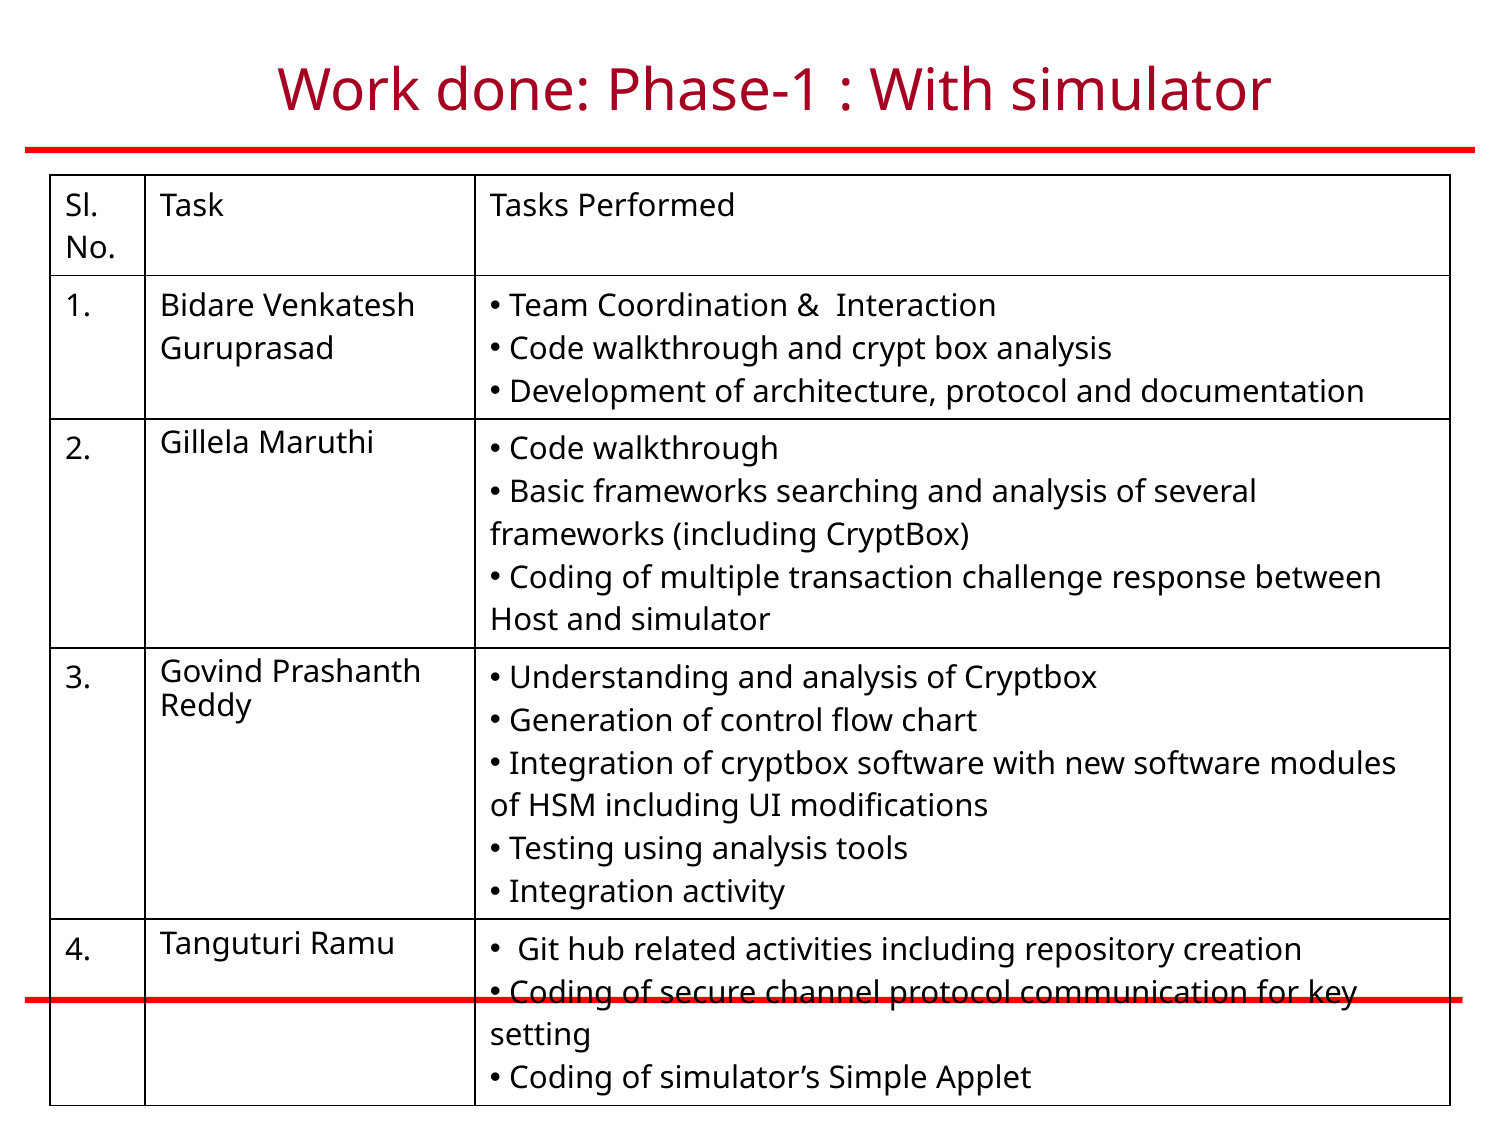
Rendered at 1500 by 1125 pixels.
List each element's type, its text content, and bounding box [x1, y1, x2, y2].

table_cell 1. [51, 276, 144, 418]
table_cell 3. [51, 649, 144, 918]
table_cell Understanding and analysis of Cryptbox Generation of control flow chart Integration of cryptbox software with new software modules of HSM including UI modifications Testing using analysis tools Integration activity [476, 649, 1449, 918]
table_cell Govind Prashanth Reddy [146, 649, 474, 918]
table_cell 4. [51, 920, 144, 1105]
table_header Sl. No. [51, 176, 144, 275]
table_cell Bidare Venkatesh Guruprasad [146, 276, 474, 418]
table_cell Team Coordination & Interaction Code walkthrough and crypt box analysis Development of architecture, protocol and documentation [476, 276, 1449, 418]
text_box Work done: Phase-1 : With simulator [137, 37, 1413, 138]
table_cell Code walkthrough Basic frameworks searching and analysis of several frameworks (including CryptBox) Coding of multiple transaction challenge response between Host and simulator [476, 420, 1449, 647]
table_cell Gillela Maruthi [146, 420, 474, 647]
table_cell Git hub related activities including repository creation Coding of secure channel protocol communication for key setting Coding of simulator’s Simple Applet [476, 920, 1449, 1105]
table_header Tasks Performed [476, 176, 1449, 275]
table_header Task [146, 176, 474, 275]
table_cell 2. [51, 420, 144, 647]
table_cell Tanguturi Ramu [146, 920, 474, 1105]
